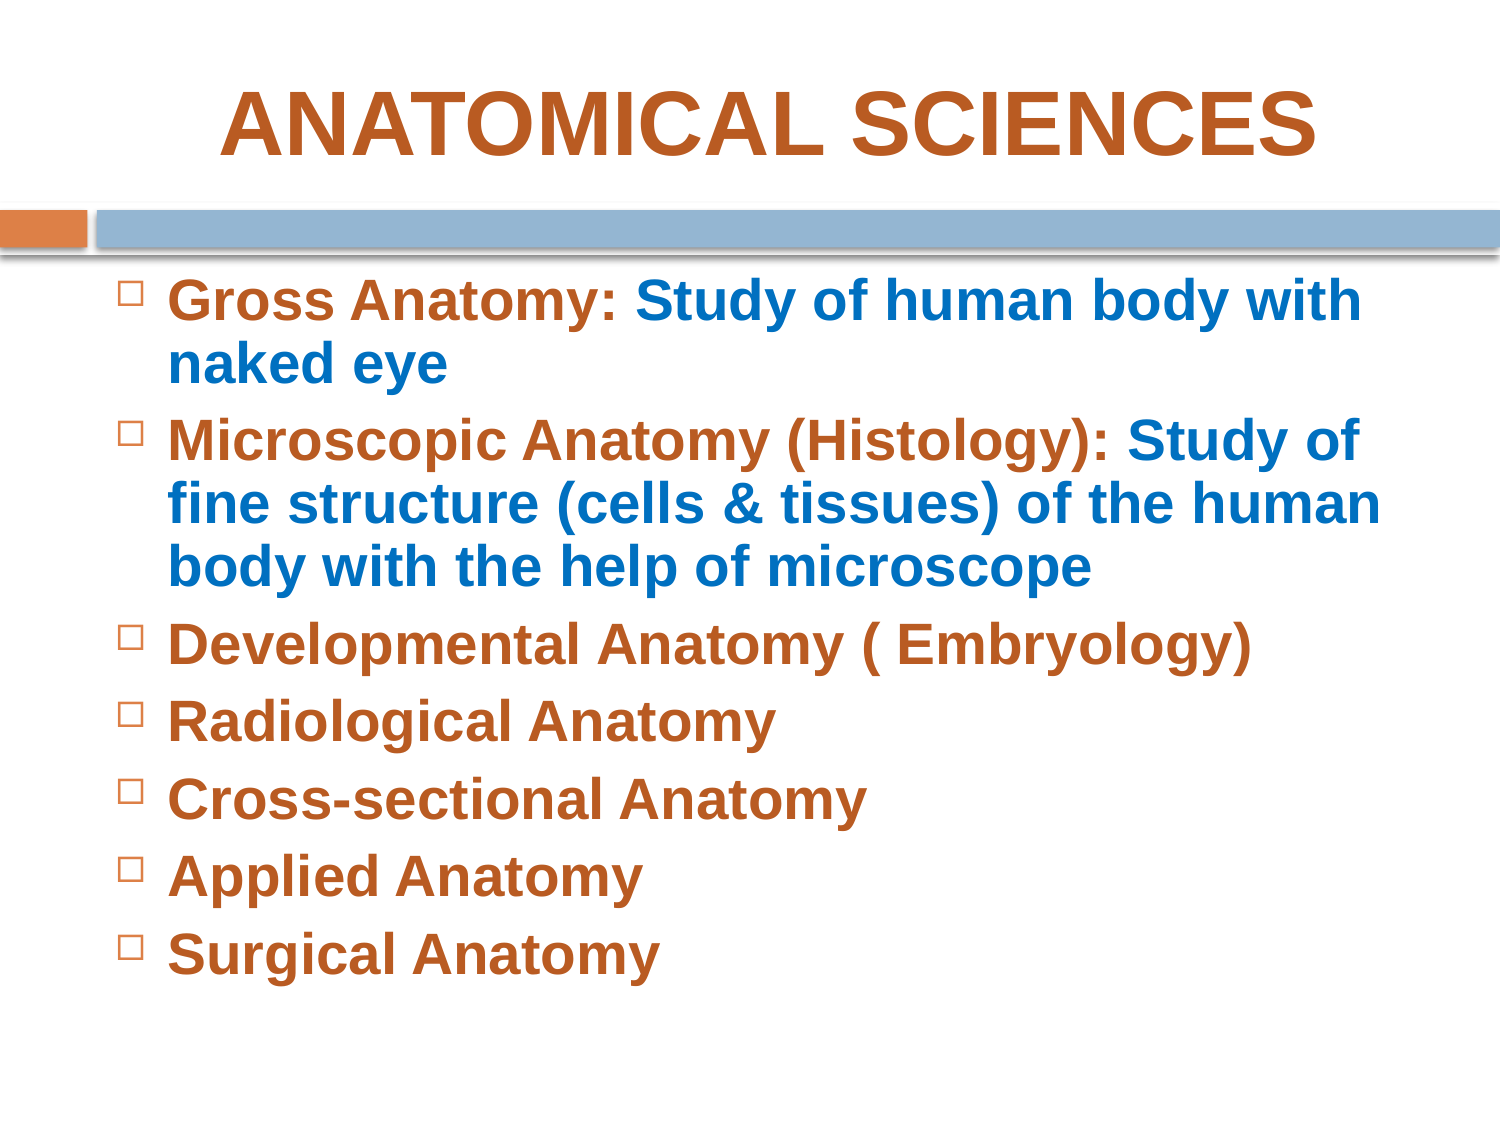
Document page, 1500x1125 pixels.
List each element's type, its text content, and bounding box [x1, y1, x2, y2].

title ANATOMICAL SCIENCES [100, 37, 1438, 200]
list Gross Anatomy: Study of human body with naked eye Microscopic Anatomy (Histology): Study of fine structure (cells & tissues) of the human body with the help of microscope Developmental Anatomy ( Embryology) Radiological Anatomy Cross-sectional Anatomy Applied Anatomy Surgical Anatomy [100, 262, 1438, 1075]
